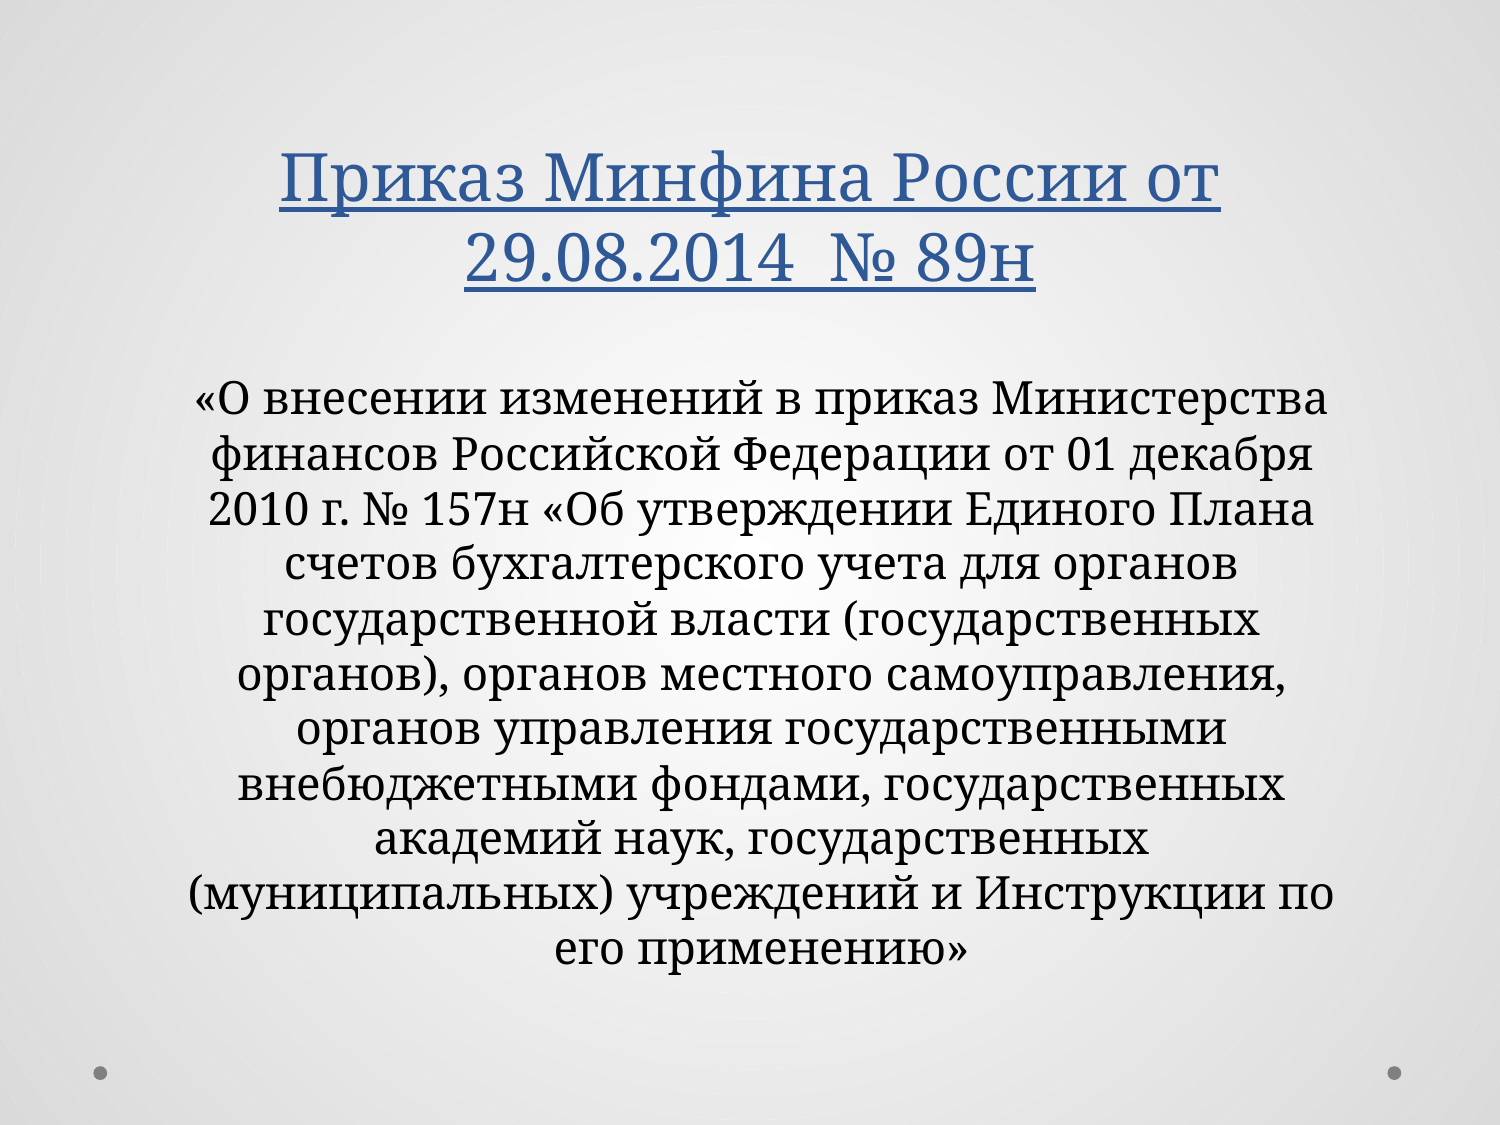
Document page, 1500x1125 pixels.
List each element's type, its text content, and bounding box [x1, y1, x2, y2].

title Приказ Минфина России от 29.08.2014 № 89н [112, 99, 1388, 303]
subtitle «О внесении изменений в приказ Министерства финансов Российской Федерации от 01 декабря 2010 г. № 157н «Об утверждении Единого Плана счетов бухгалтерского учета для органов государственной власти (государственных органов), органов местного самоуправления, органов управления государственными внебюджетными фондами, государственных академий наук, государственных (муниципальных) учреждений и Инструкции по его применению» [171, 361, 1353, 1013]
